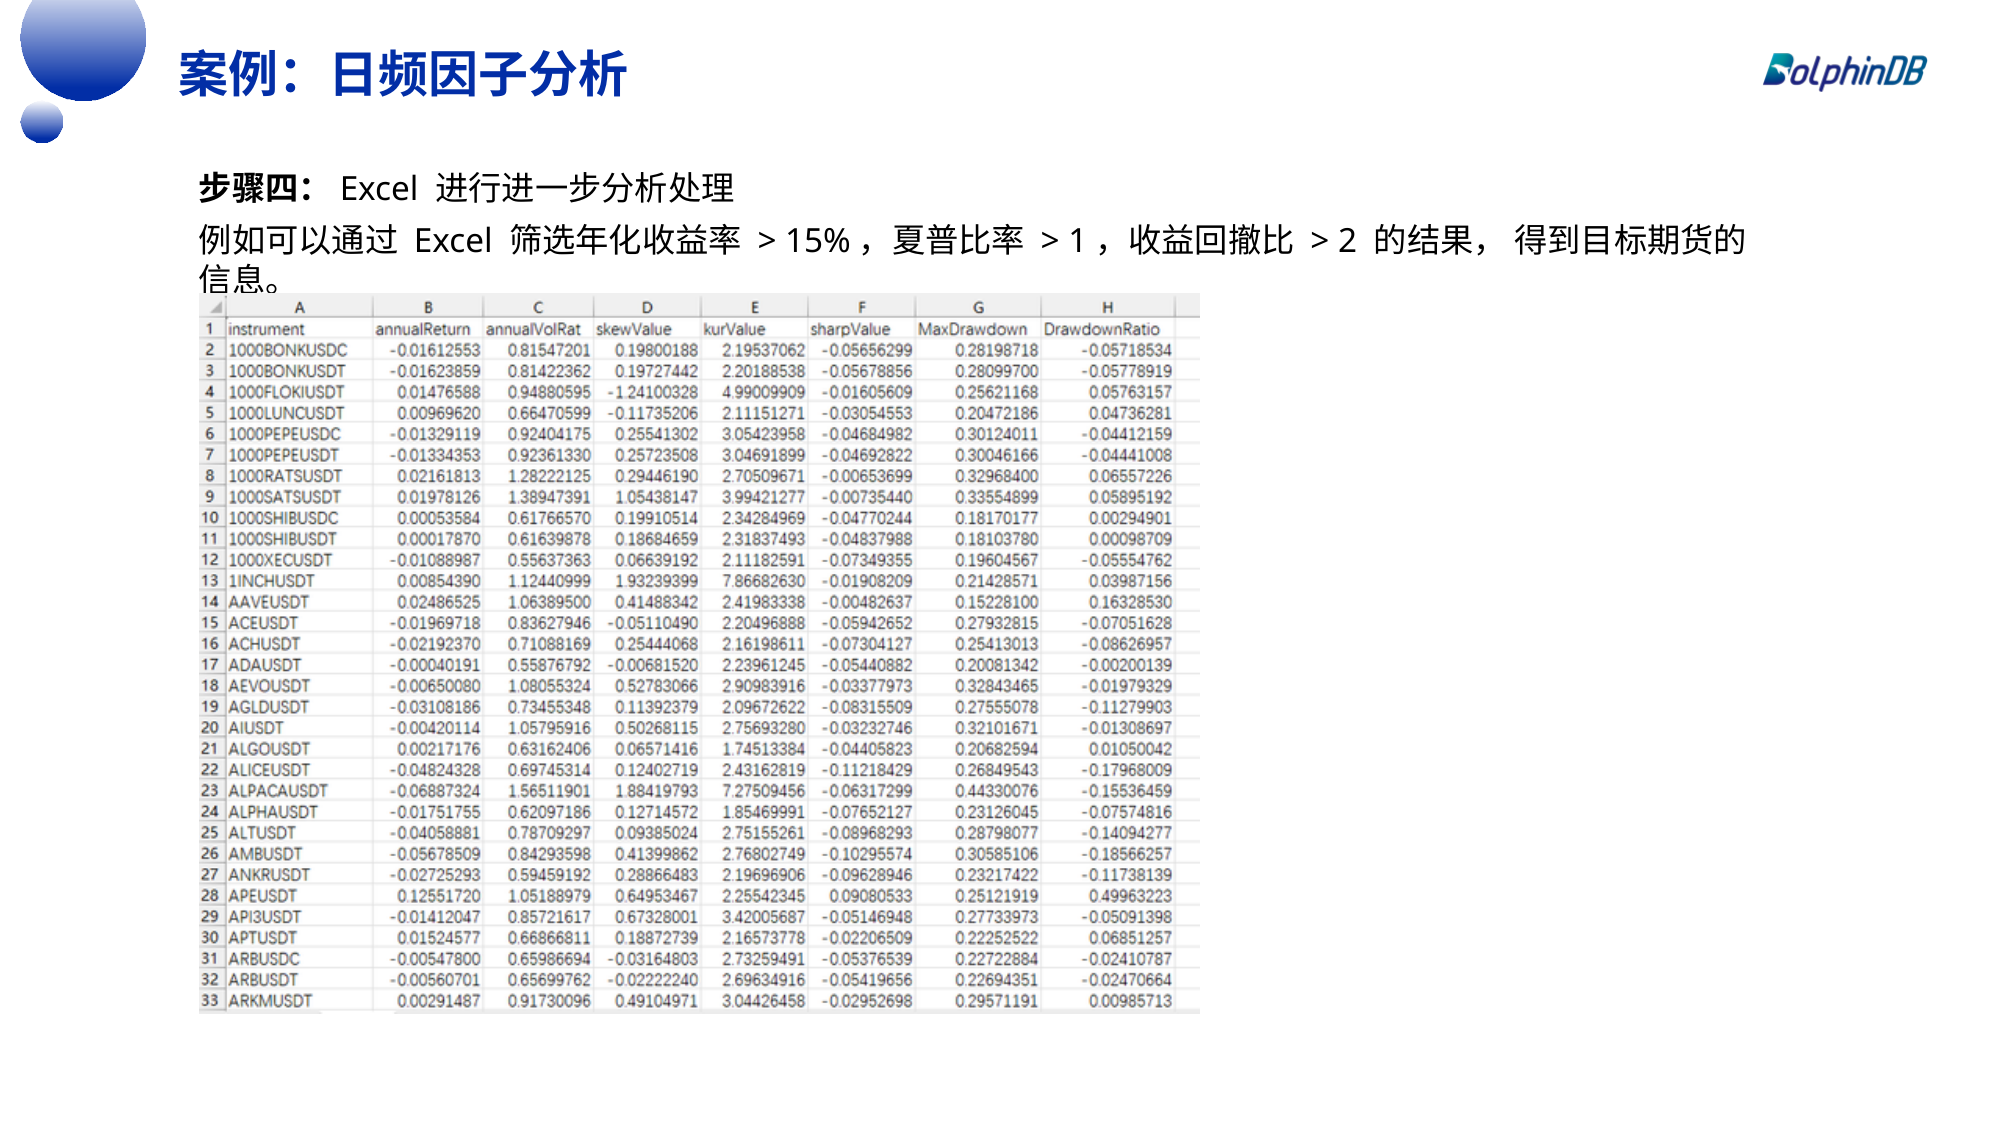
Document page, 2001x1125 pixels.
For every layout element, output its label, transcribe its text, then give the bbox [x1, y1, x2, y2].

picture [1755, 47, 1929, 93]
text_box 步骤四：Excel 进行进一步分析处理 例如可以通过 Excel 筛选年化收益率 > 15%，夏普比率 > 1，收益回撤比 > 2 的结果， 得到目标期货的信息。 [184, 159, 1774, 307]
text_box 案例：日频因子分析 [163, 35, 1545, 110]
text_box [19, 0, 147, 102]
picture [199, 293, 1200, 1014]
text_box [19, 99, 64, 144]
